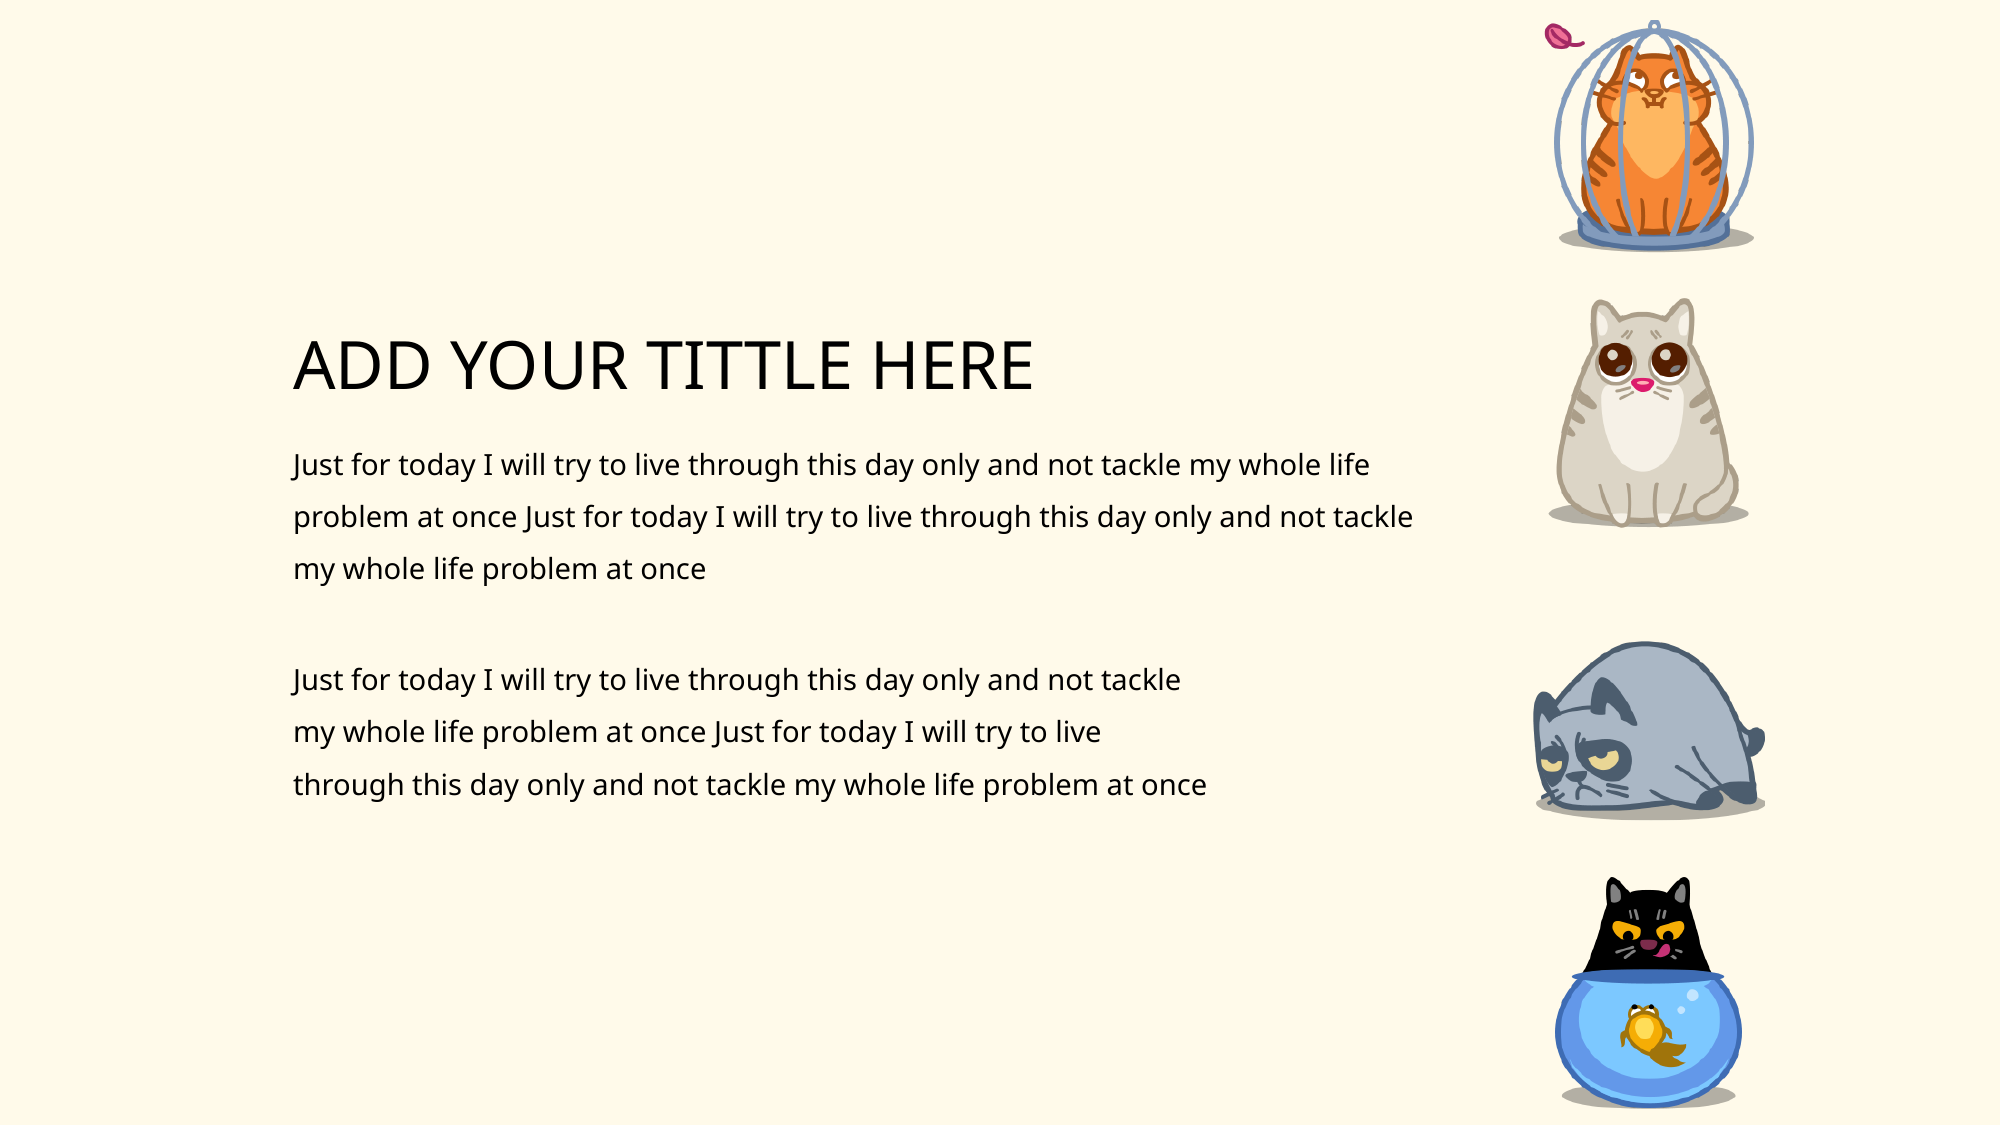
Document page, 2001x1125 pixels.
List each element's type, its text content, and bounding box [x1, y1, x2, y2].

text_box Just for today I will try to live through this day only and not tackle my whole life problem at once Just for today I will try to live through this day only and not tackle my whole life problem at once [278, 421, 1446, 646]
picture [1511, 0, 1786, 1125]
text_box Just for today I will try to live through this day only and not tackle my whole life problem at once Just for today I will try to live through this day only and not tackle my whole life problem at once [278, 636, 1229, 861]
text_box ADD YOUR TITTLE HERE [278, 315, 1074, 410]
